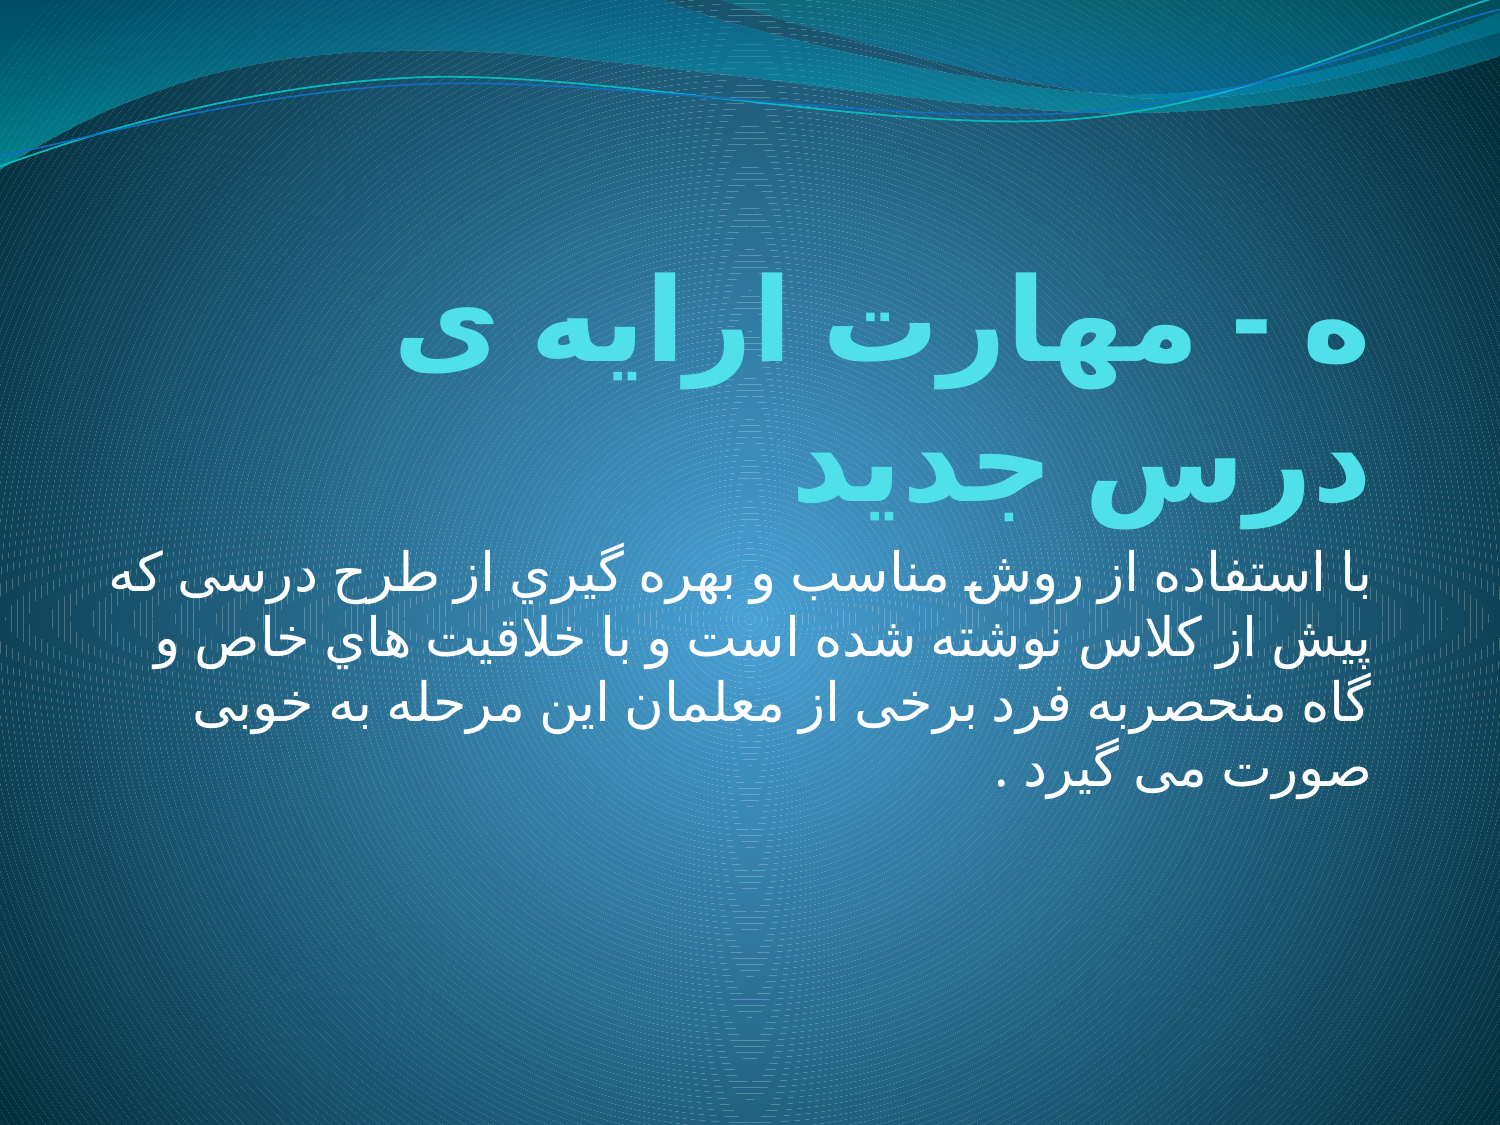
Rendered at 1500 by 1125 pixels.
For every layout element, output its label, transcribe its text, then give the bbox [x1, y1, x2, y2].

subtitle با استفاده از روش مناسب و بهره گیري از طرح درسی که پیش از کلاس نوشته شده است و با خلاقیت هاي خاص و گاه منحصربه فرد برخی از معلمان این مرحله به خوبی صورت می گیرد . [87, 529, 1376, 818]
title ه - مهارت ارایه ی درس جدید [87, 224, 1376, 525]
